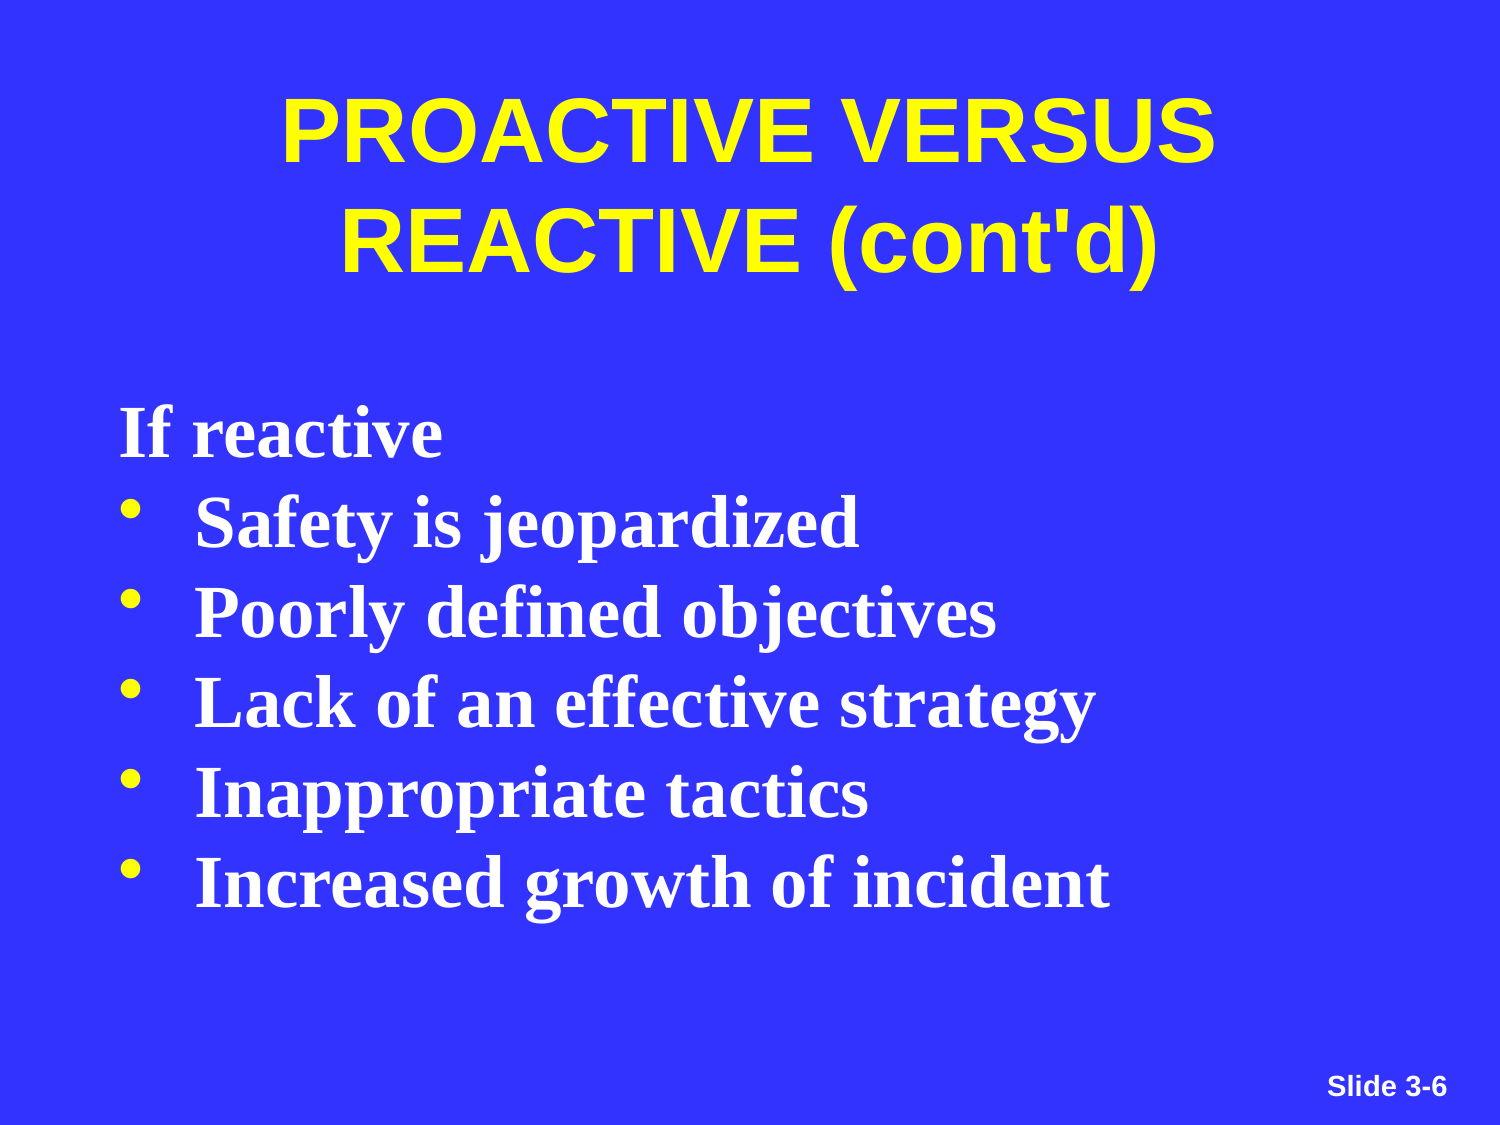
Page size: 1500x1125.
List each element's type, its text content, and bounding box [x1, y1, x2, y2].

text_box PROACTIVE VERSUS REACTIVE (cont'd) [74, 87, 1425, 275]
list If reactive Safety is jeopardized Poorly defined objectives Lack of an effective strategy Inappropriate tactics Increased growth of incident [103, 374, 1451, 1013]
slide_number Slide 3-6 [1112, 1059, 1463, 1125]
